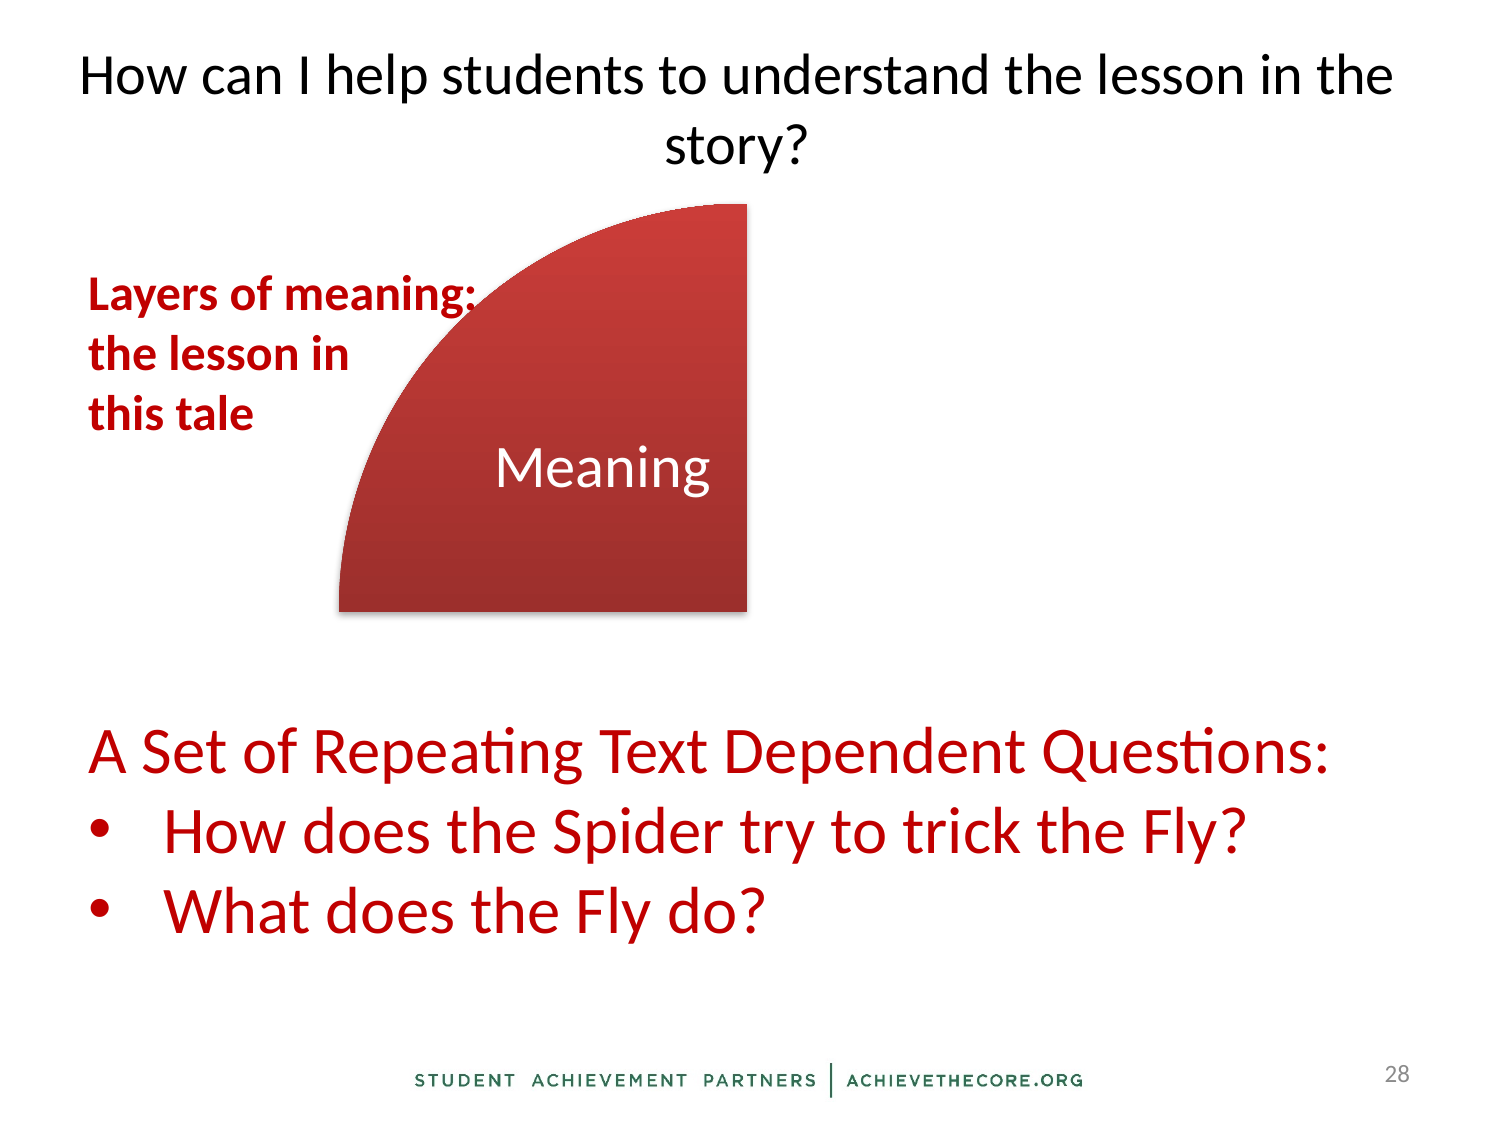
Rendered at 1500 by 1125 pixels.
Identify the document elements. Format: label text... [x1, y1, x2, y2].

picture [399, 1057, 1101, 1102]
title How can I help students to understand the lesson in the story? [62, 12, 1413, 148]
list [37, 149, 1476, 1093]
